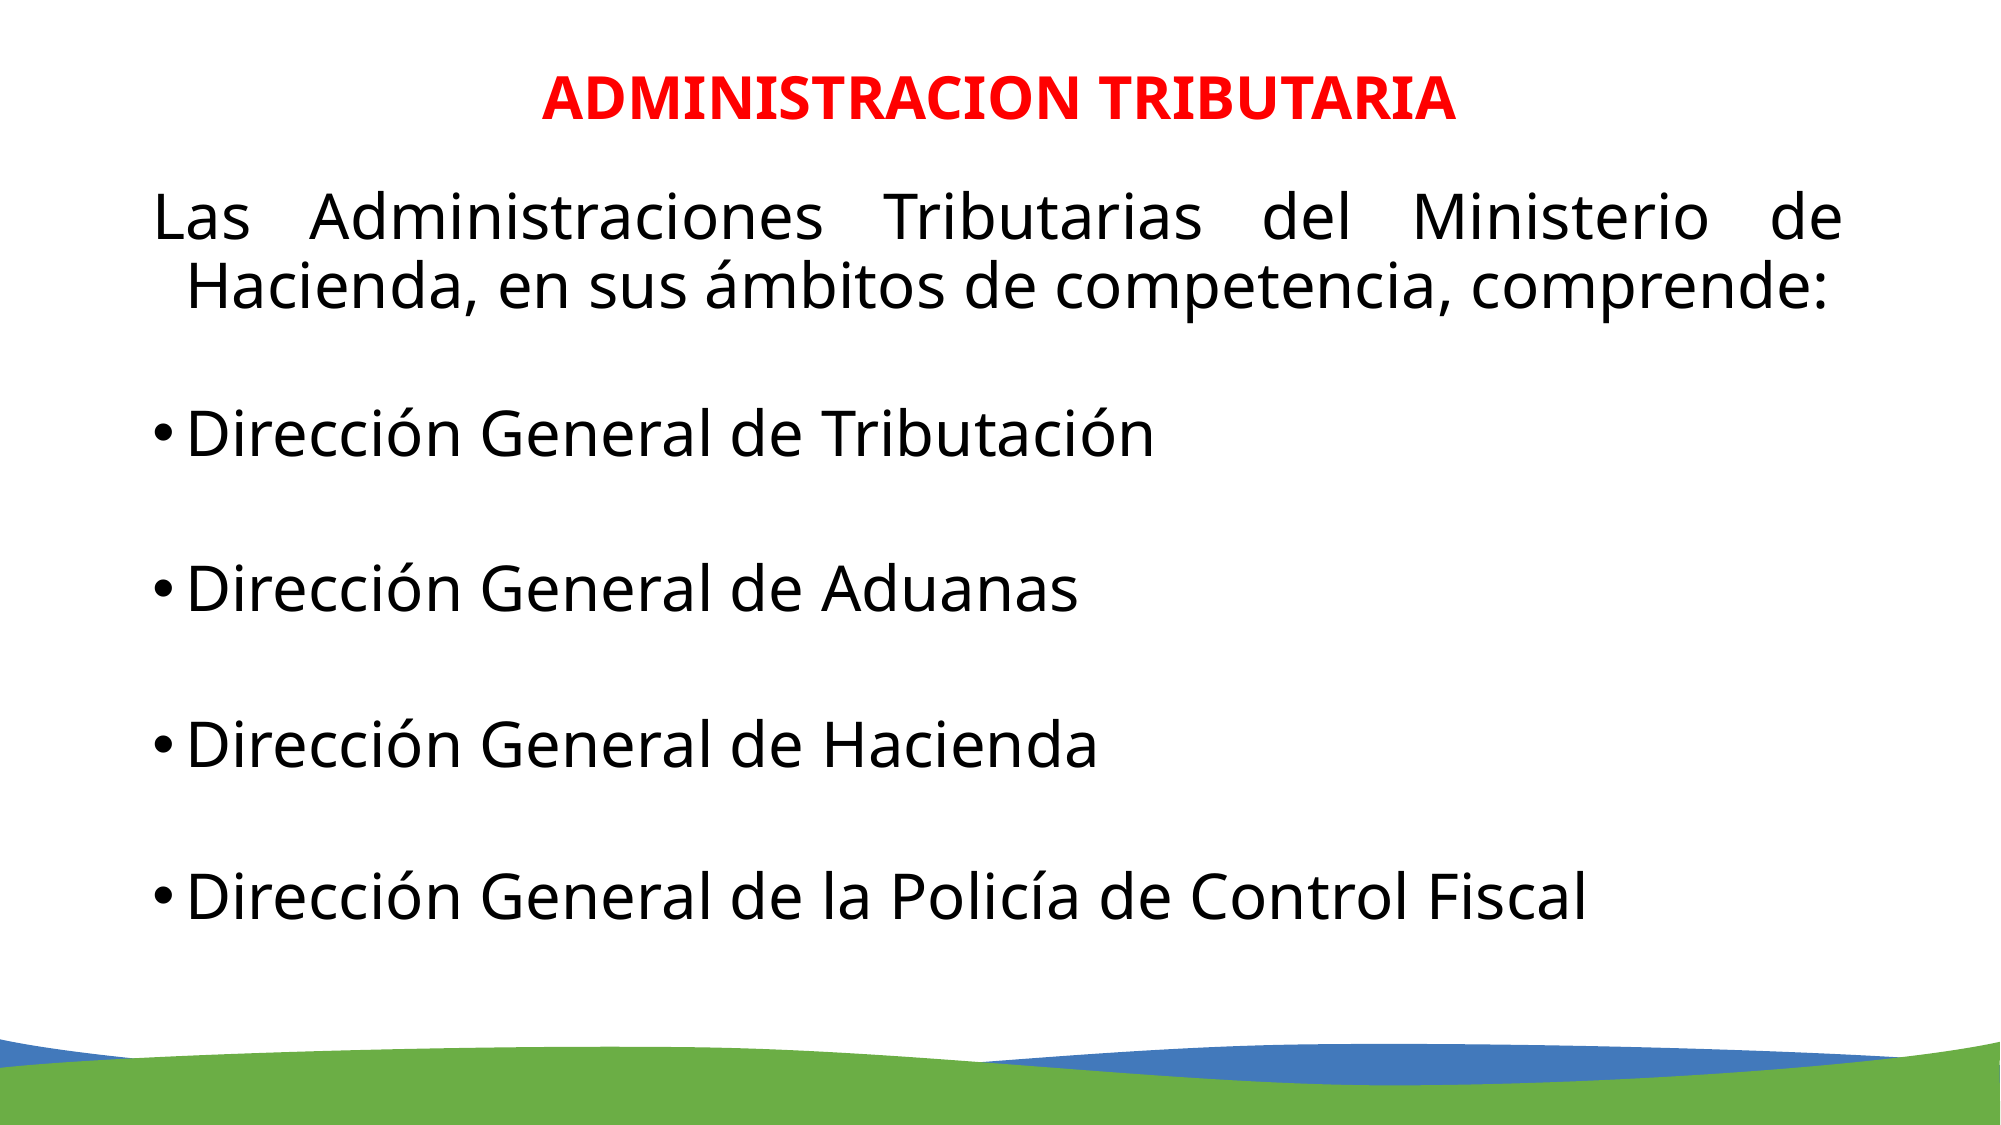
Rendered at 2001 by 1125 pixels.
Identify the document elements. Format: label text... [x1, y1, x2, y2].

list Las Administraciones Tributarias del Ministerio de Hacienda, en sus ámbitos de competencia, comprende: Dirección General de Tributación Dirección General de Aduanas Dirección General de Hacienda Dirección General de la Policía de Control Fiscal [137, 177, 1863, 1008]
title ADMINISTRACION TRIBUTARIA [137, 59, 1863, 141]
